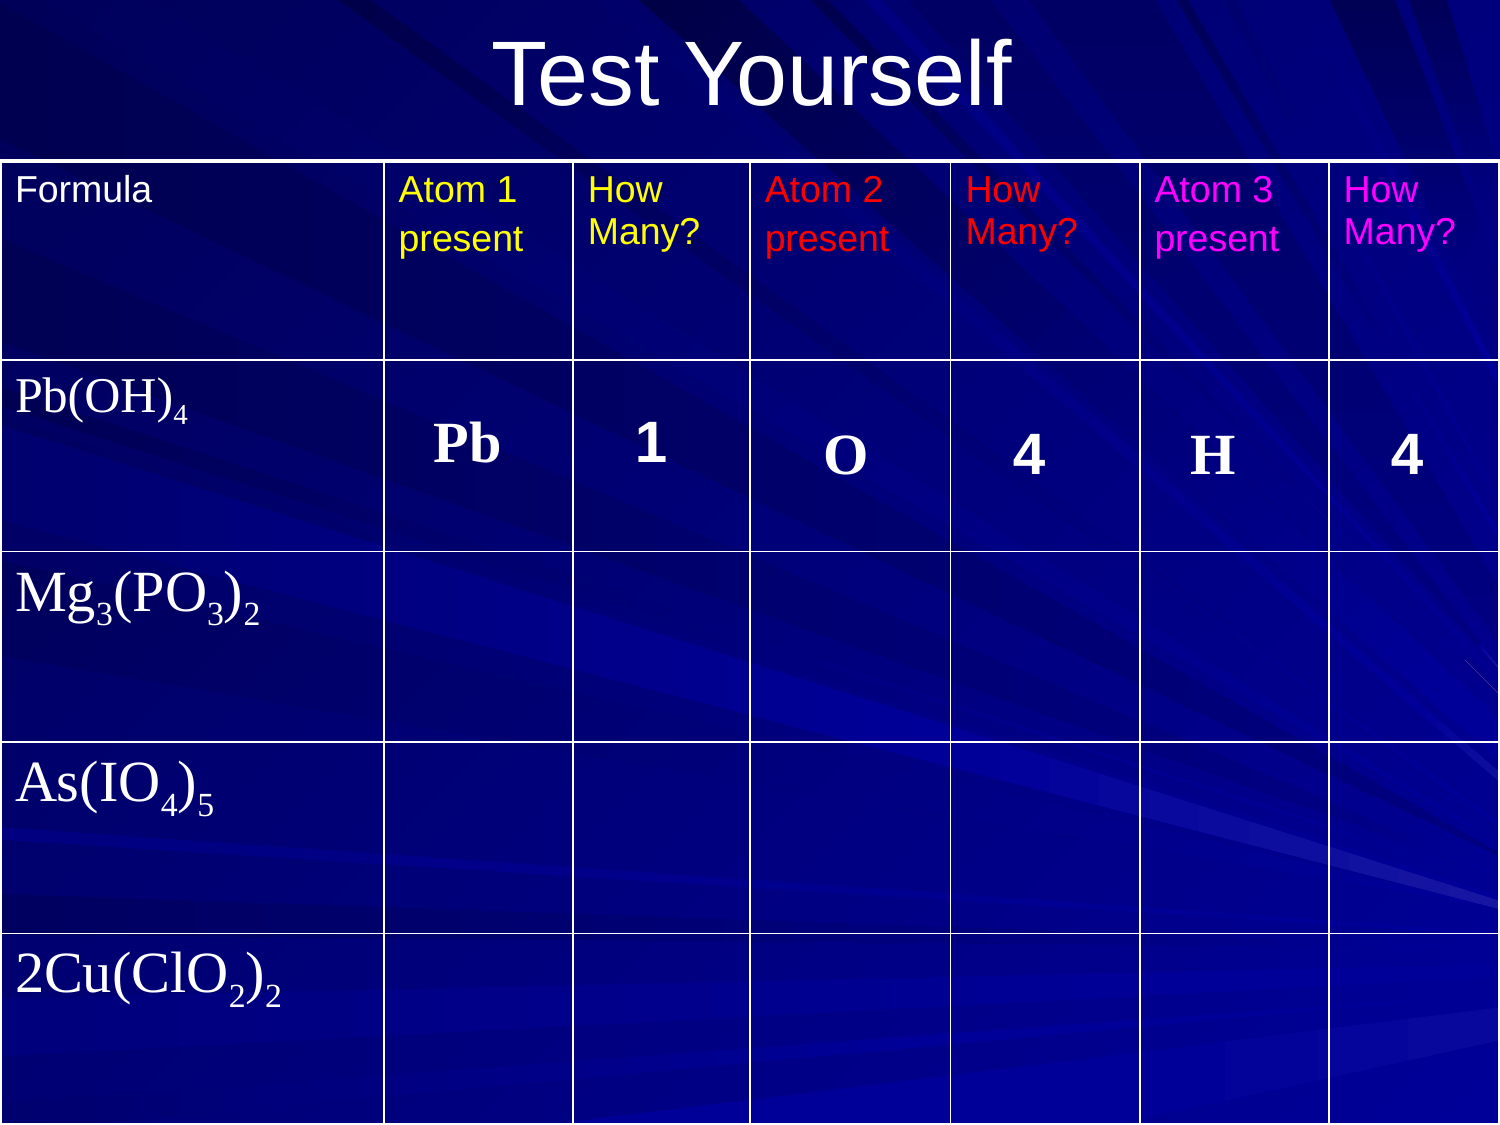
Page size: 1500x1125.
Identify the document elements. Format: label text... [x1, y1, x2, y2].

table_cell [385, 743, 572, 933]
table_cell [751, 934, 950, 1123]
table_cell [574, 743, 749, 933]
text_box 1 [620, 397, 703, 482]
table_header Formula [2, 163, 383, 359]
text_box H [1175, 408, 1294, 494]
table_cell [1141, 361, 1328, 551]
table_cell [951, 552, 1139, 741]
text_box 4 [1375, 408, 1459, 494]
title Test Yourself [76, 0, 1428, 138]
table_cell [1141, 743, 1328, 933]
table_header Atom 3 present [1141, 163, 1328, 359]
table_cell [1330, 934, 1498, 1123]
table_header Atom 2 present [751, 163, 950, 359]
table_cell [751, 361, 950, 551]
table_cell [1330, 552, 1498, 741]
table_cell [1141, 934, 1328, 1123]
table_cell [951, 361, 1139, 551]
table_cell [385, 361, 572, 551]
table_cell [1330, 743, 1498, 933]
table_cell [574, 361, 749, 551]
table_cell [574, 934, 749, 1123]
table_cell [574, 552, 749, 741]
table_cell As(IO4)5 [2, 743, 383, 933]
table_header How Many? [951, 163, 1139, 359]
text_box Pb [419, 397, 538, 482]
table_cell [385, 934, 572, 1123]
table_header Atom 1 present [385, 163, 572, 359]
table_cell [951, 934, 1139, 1123]
table_cell [1330, 361, 1498, 551]
table_cell [385, 552, 572, 741]
table_cell [1141, 552, 1328, 741]
text_box O [809, 408, 904, 494]
table_cell [951, 743, 1139, 933]
table_cell [751, 552, 950, 741]
table_header How Many? [574, 163, 749, 359]
table_cell Pb(OH)4 [2, 361, 383, 551]
table_cell Mg3(PO3)2 [2, 552, 383, 741]
table_cell [751, 743, 950, 933]
table_cell 2Cu(ClO2)2 [2, 934, 383, 1123]
text_box 4 [998, 408, 1081, 494]
table_header How Many? [1330, 163, 1498, 359]
